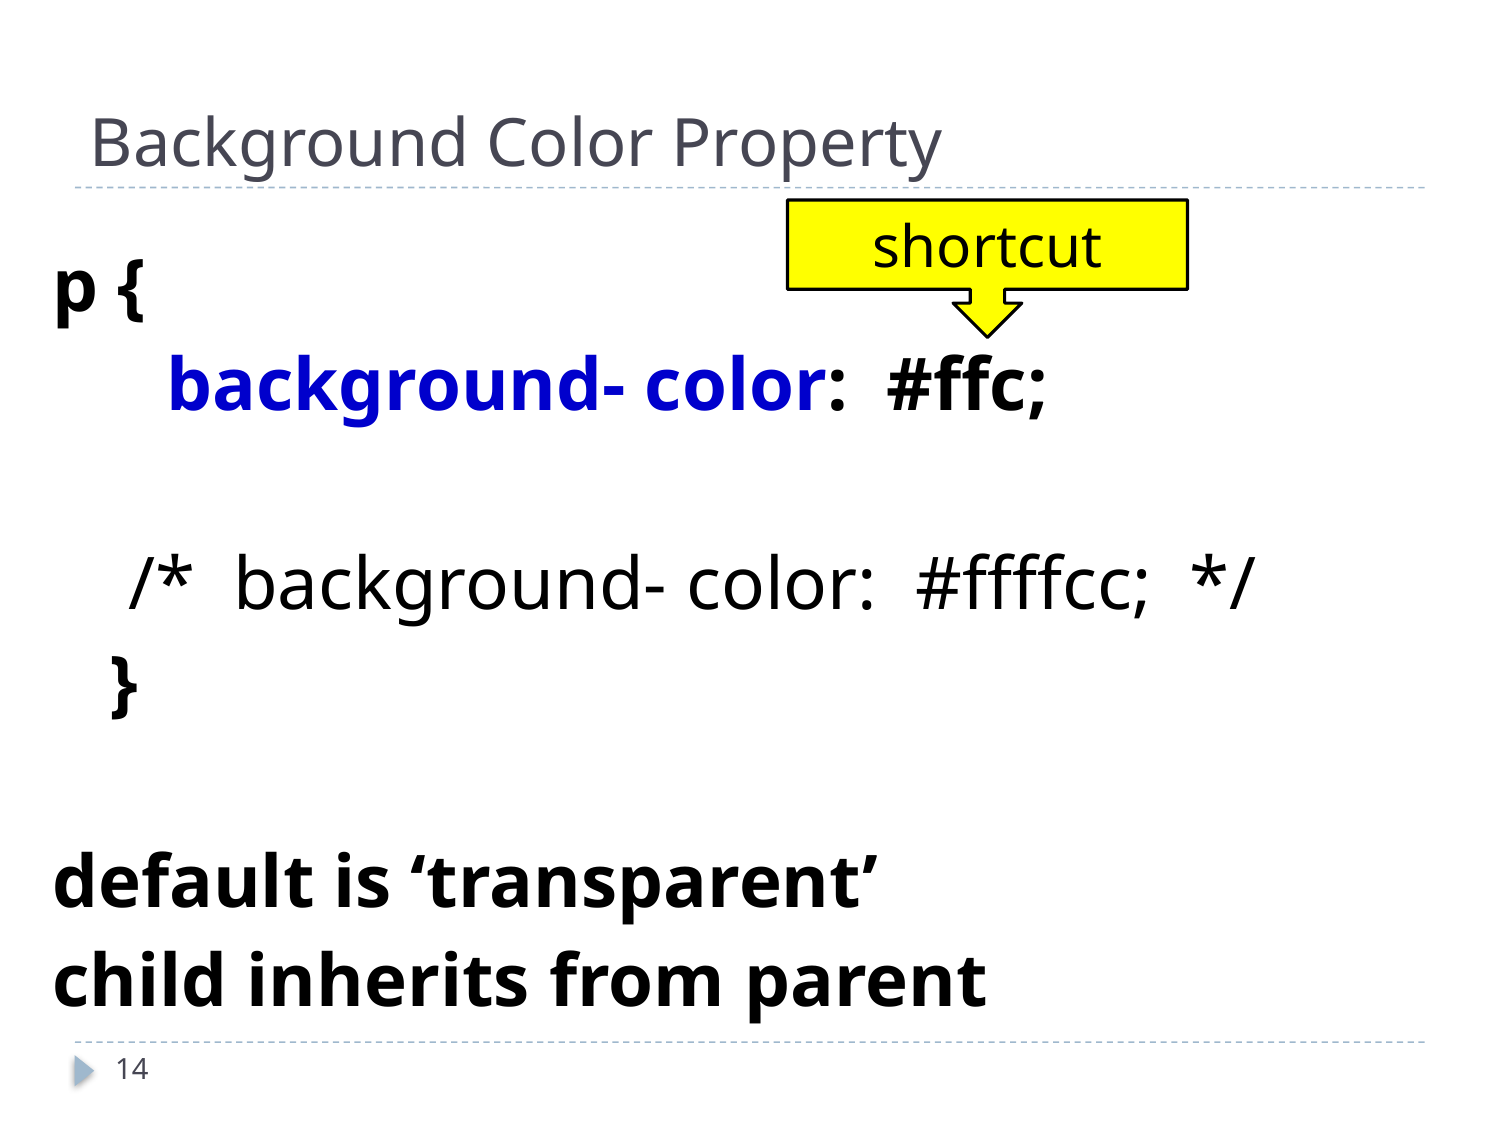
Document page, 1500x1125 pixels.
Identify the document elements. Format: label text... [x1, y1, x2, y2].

list p { background- color: #ffc; /* background- color: #ffffcc; */ } default is ‘transparent’ child inherits from parent [37, 231, 1500, 1032]
title Background Color Property [75, 24, 1425, 188]
text_box shortcut [785, 198, 1190, 339]
slide_number 14 [100, 1042, 426, 1103]
